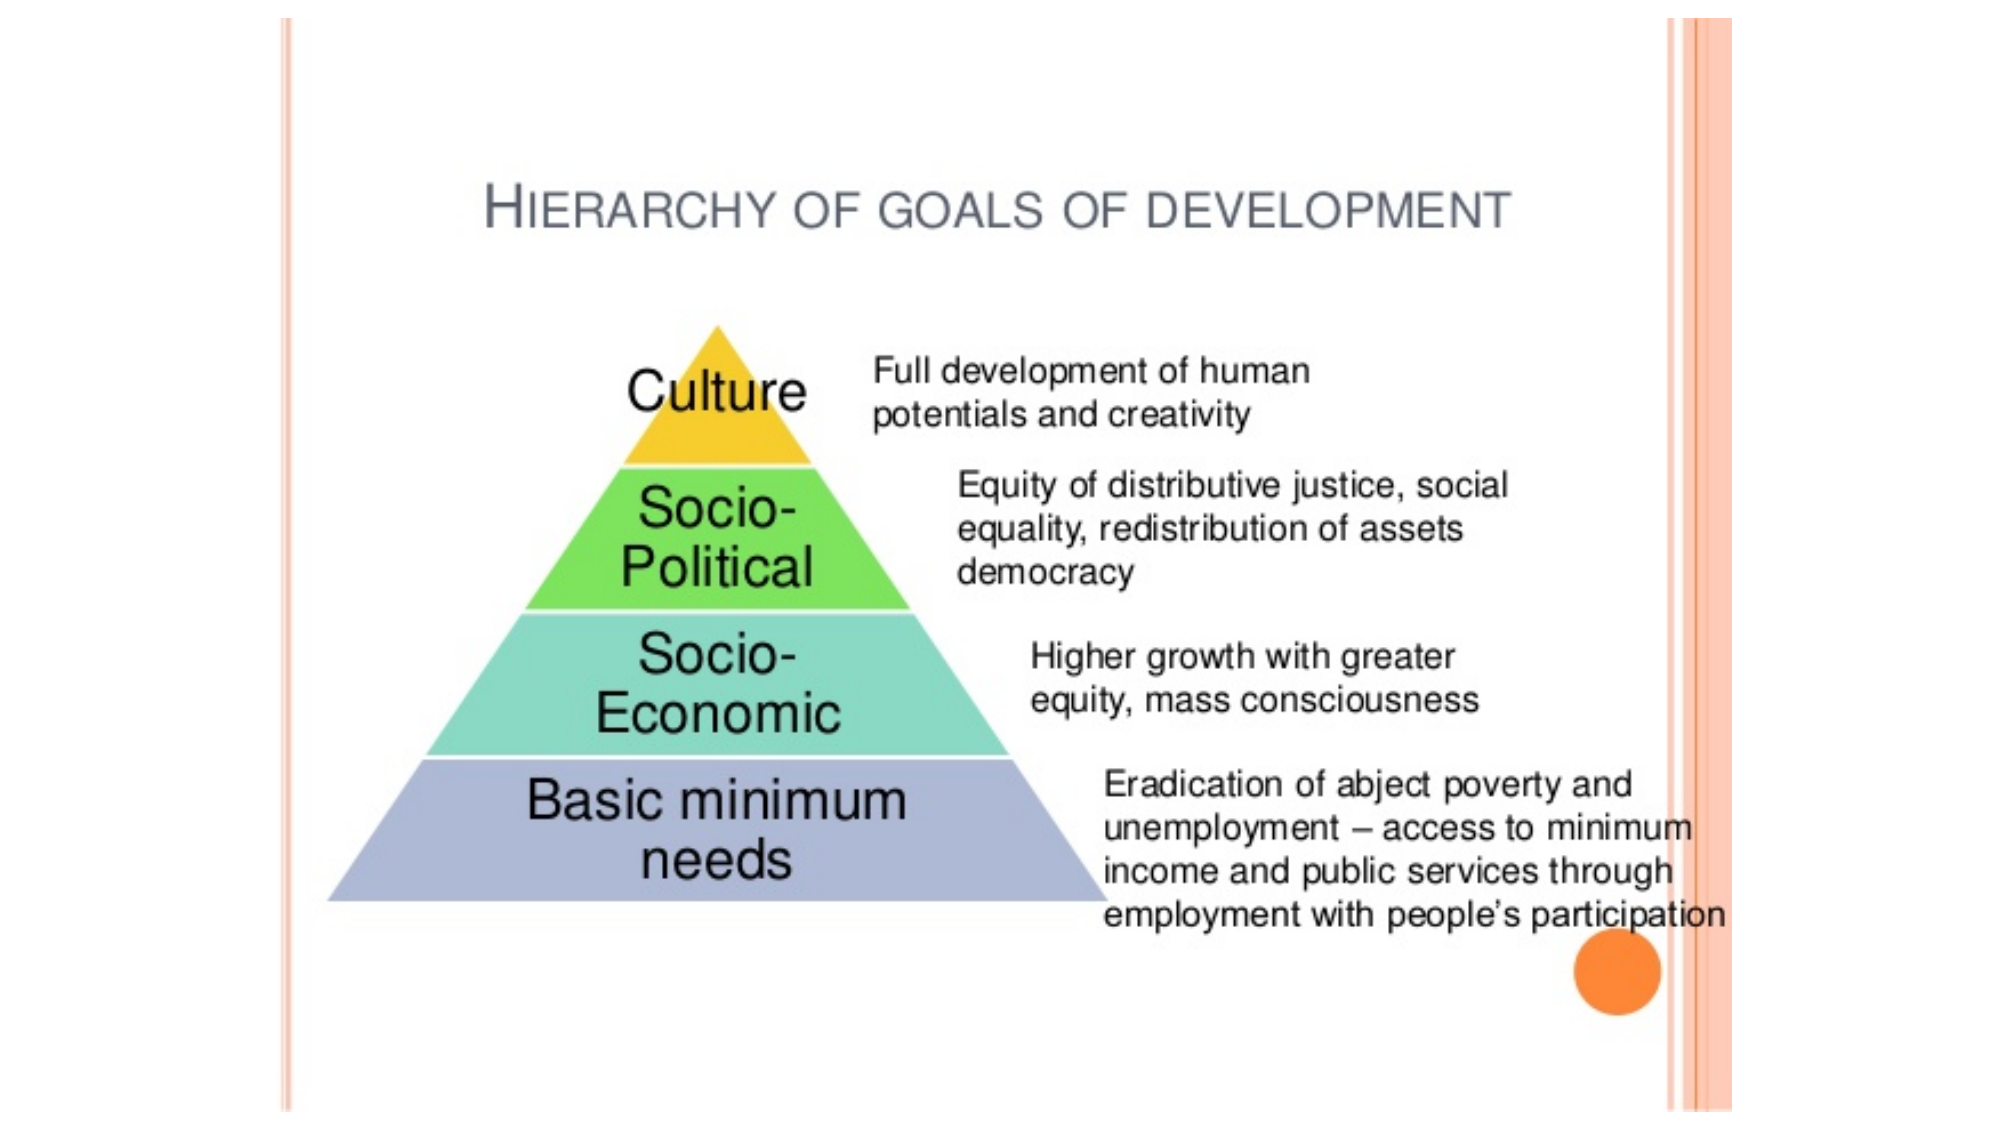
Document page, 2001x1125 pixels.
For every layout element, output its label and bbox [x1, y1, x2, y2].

picture [275, 18, 1732, 1112]
